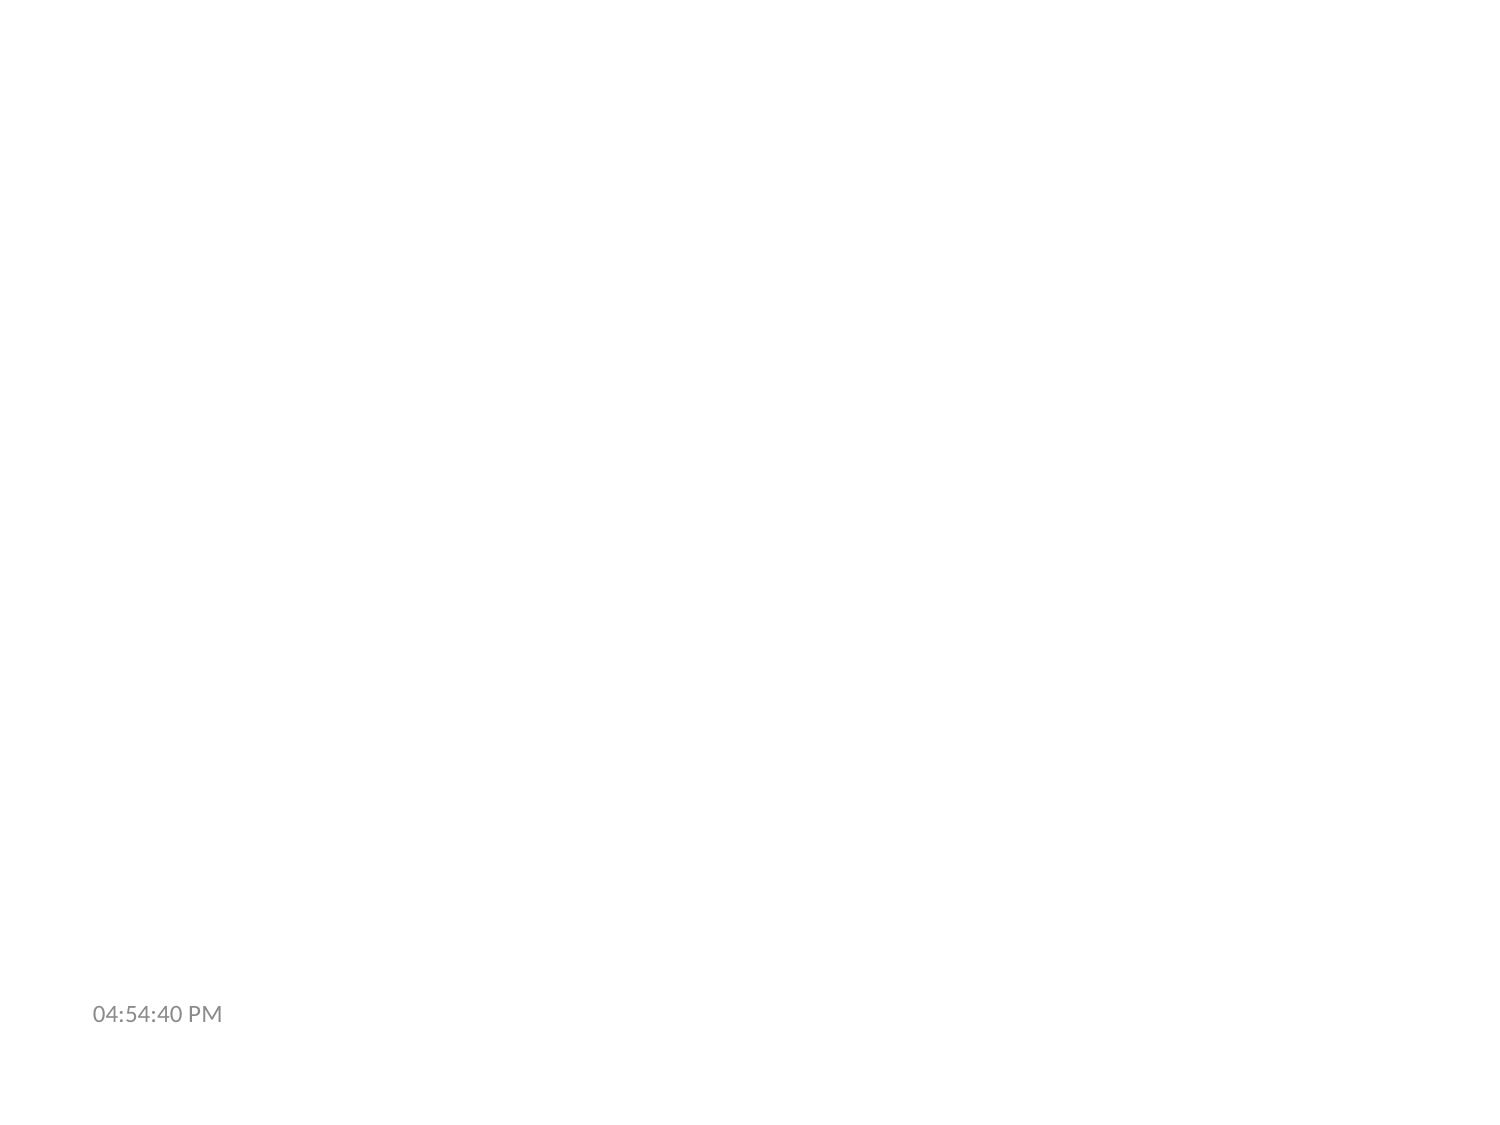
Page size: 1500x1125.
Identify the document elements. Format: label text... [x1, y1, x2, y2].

text_box 3:35:09 PM [77, 982, 428, 1043]
